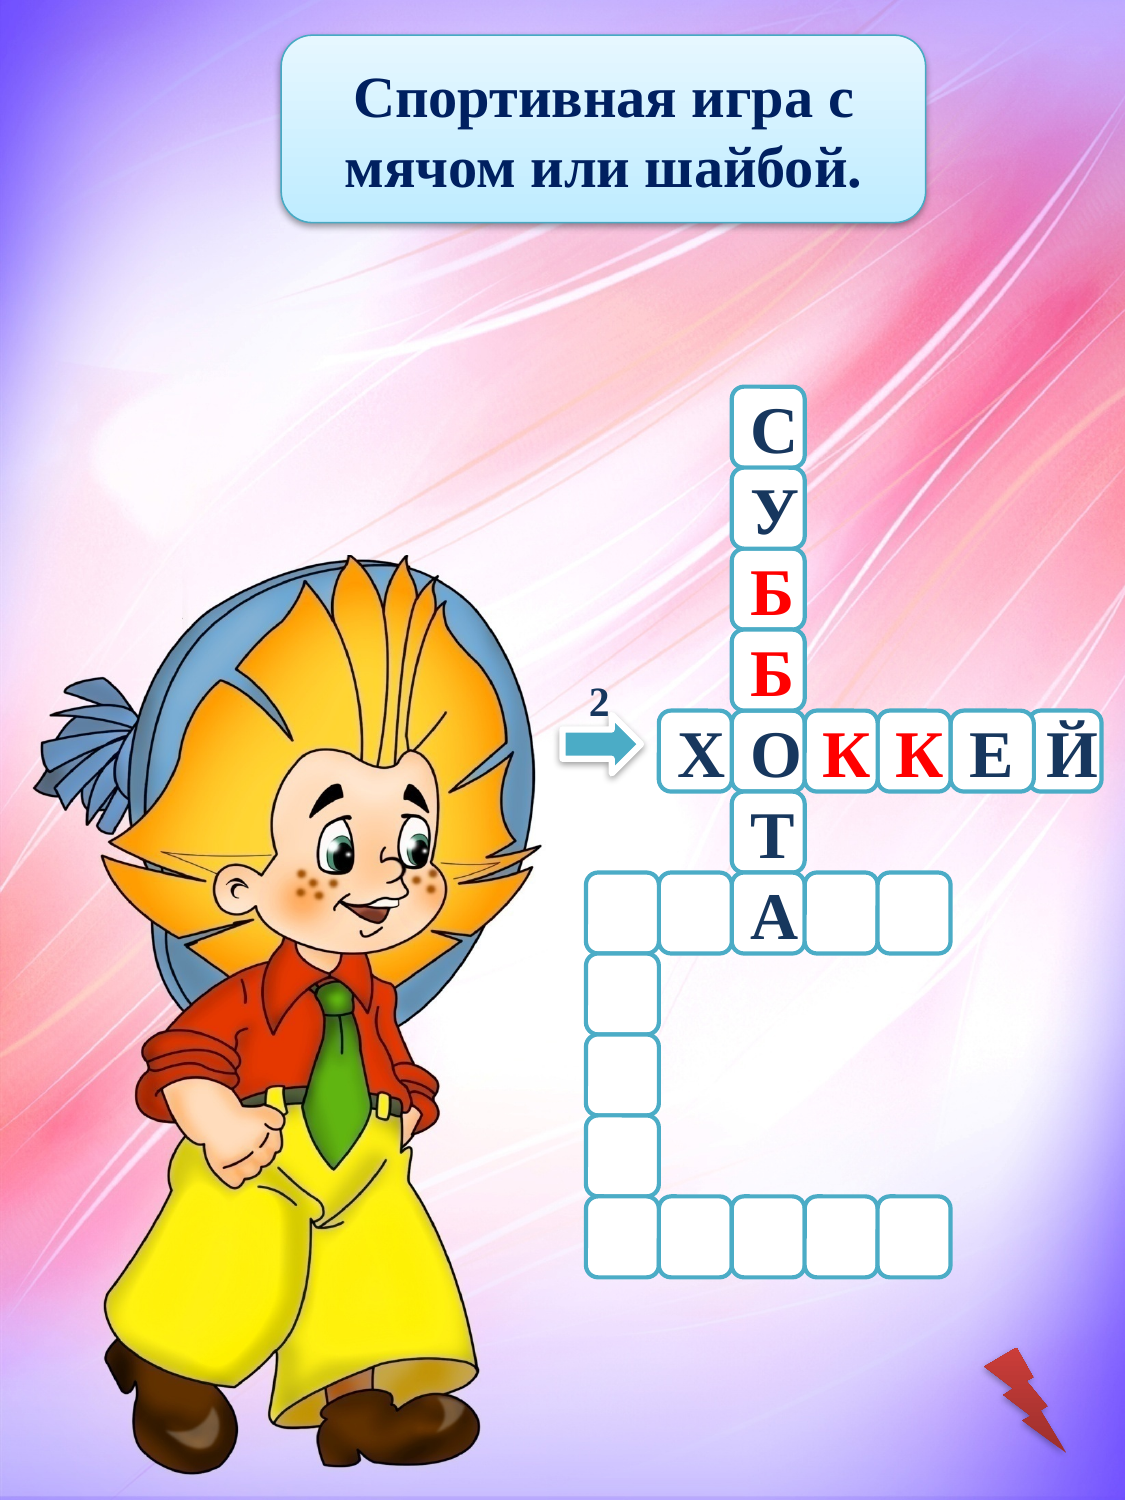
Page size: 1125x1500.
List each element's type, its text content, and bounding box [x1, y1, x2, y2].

text_box Т [729, 789, 807, 872]
text_box У [729, 465, 807, 551]
text_box [583, 1194, 659, 1280]
text_box [583, 870, 661, 953]
text_box [656, 1194, 732, 1280]
text_box [647, 0, 774, 115]
text_box [559, 711, 645, 777]
text_box [875, 1194, 953, 1280]
text_box [802, 1194, 877, 1280]
text_box [583, 1113, 661, 1196]
text_box [583, 951, 661, 1034]
text_box Х [656, 708, 734, 794]
text_box [583, 1032, 661, 1115]
text_box К [802, 708, 880, 794]
text_box Спортивная игра с мячом или шайбой. [280, 34, 927, 224]
text_box О [732, 711, 804, 791]
text_box Б [729, 627, 807, 713]
text_box [984, 1347, 1067, 1454]
text_box [729, 1194, 804, 1280]
picture [0, 0, 1125, 1500]
text_box [875, 870, 953, 956]
text_box [659, 870, 734, 956]
text_box Й [1031, 708, 1104, 794]
text_box С [729, 384, 807, 468]
text_box А [732, 870, 804, 956]
text_box Б [729, 549, 807, 629]
text_box Е [951, 708, 1036, 794]
text_box 2 [574, 667, 610, 733]
text_box [802, 870, 877, 956]
text_box К [878, 708, 953, 794]
